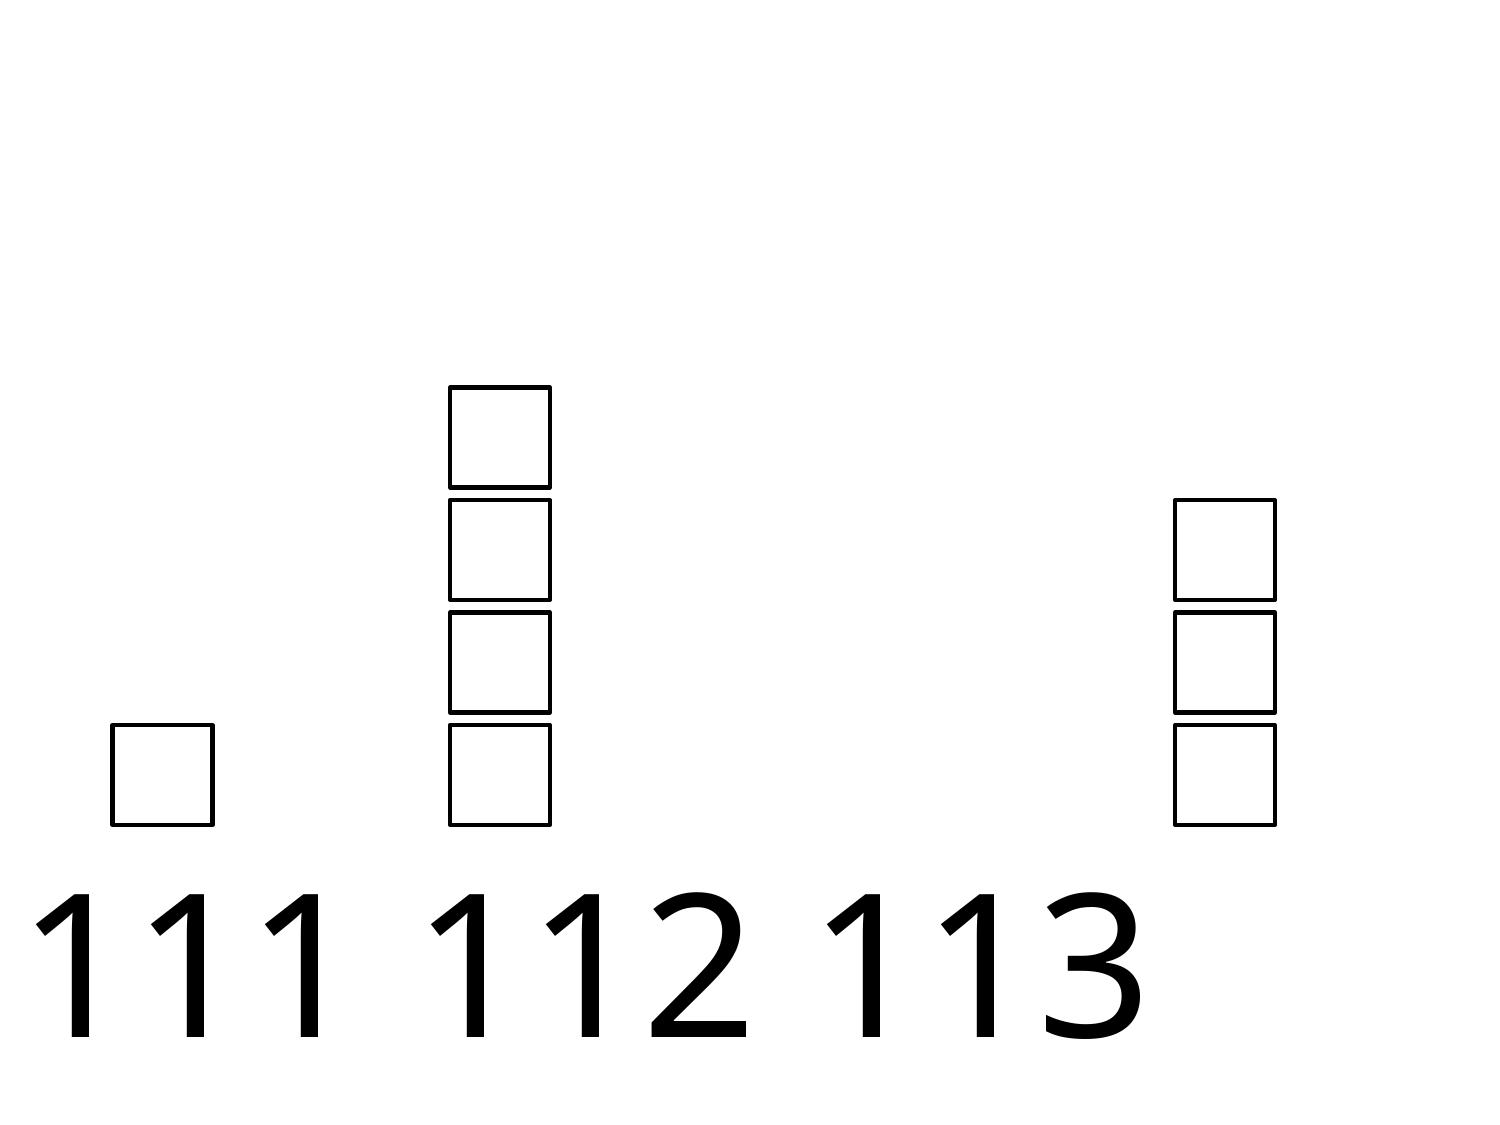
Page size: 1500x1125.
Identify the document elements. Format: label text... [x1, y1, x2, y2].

text_box [110, 723, 215, 827]
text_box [449, 387, 551, 826]
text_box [1174, 499, 1276, 826]
text_box 111 112 113 114 [0, 829, 1500, 1125]
